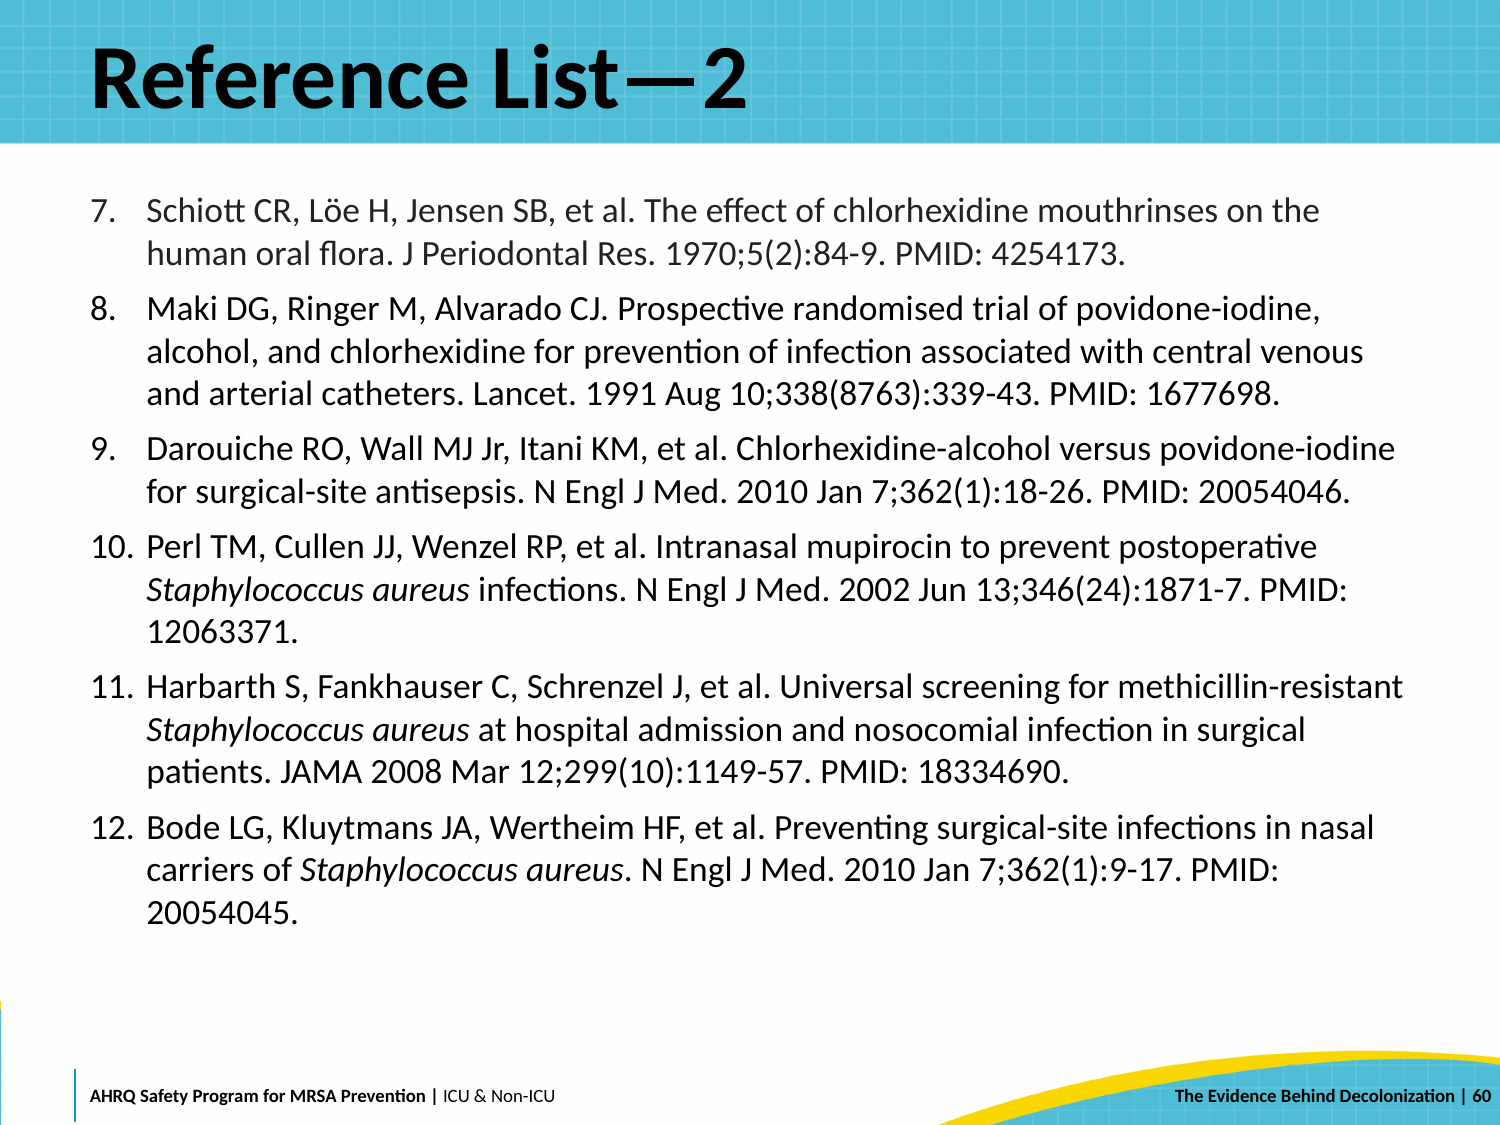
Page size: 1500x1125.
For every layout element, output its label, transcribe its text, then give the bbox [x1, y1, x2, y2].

slide_number | 60 [1455, 1065, 1500, 1125]
title Reference List—2 [75, 0, 1425, 150]
list Schiott CR, Löe H, Jensen SB, et al. The effect of chlorhexidine mouthrinses on the human oral flora. J Periodontal Res. 1970;5(2):84-9. PMID: 4254173. Maki DG, Ringer M, Alvarado CJ. Prospective randomised trial of povidone-iodine, alcohol, and chlorhexidine for prevention of infection associated with central venous and arterial catheters. Lancet. 1991 Aug 10;338(8763):339-43. PMID: 1677698. Darouiche RO, Wall MJ Jr, Itani KM, et al. Chlorhexidine-alcohol versus povidone-iodine for surgical-site antisepsis. N Engl J Med. 2010 Jan 7;362(1):18-26. PMID: 20054046. Perl TM, Cullen JJ, Wenzel RP, et al. Intranasal mupirocin to prevent postoperative Staphylococcus aureus infections. N Engl J Med. 2002 Jun 13;346(24):1871-7. PMID: 12063371. Harbarth S, Fankhauser C, Schrenzel J, et al. Universal screening for methicillin-resistant Staphylococcus aureus at hospital admission and nosocomial infection in surgical patients. JAMA 2008 Mar 12;299(10):1149-57. PMID: 18334690. Bode LG, Kluytmans JA, Wertheim HF, et al. Preventing surgical-site infections in nasal carriers of Staphylococcus aureus. N Engl J Med. 2010 Jan 7;362(1):9-17. PMID: 20054045. [75, 179, 1425, 1053]
picture [0, 0, 1500, 1125]
